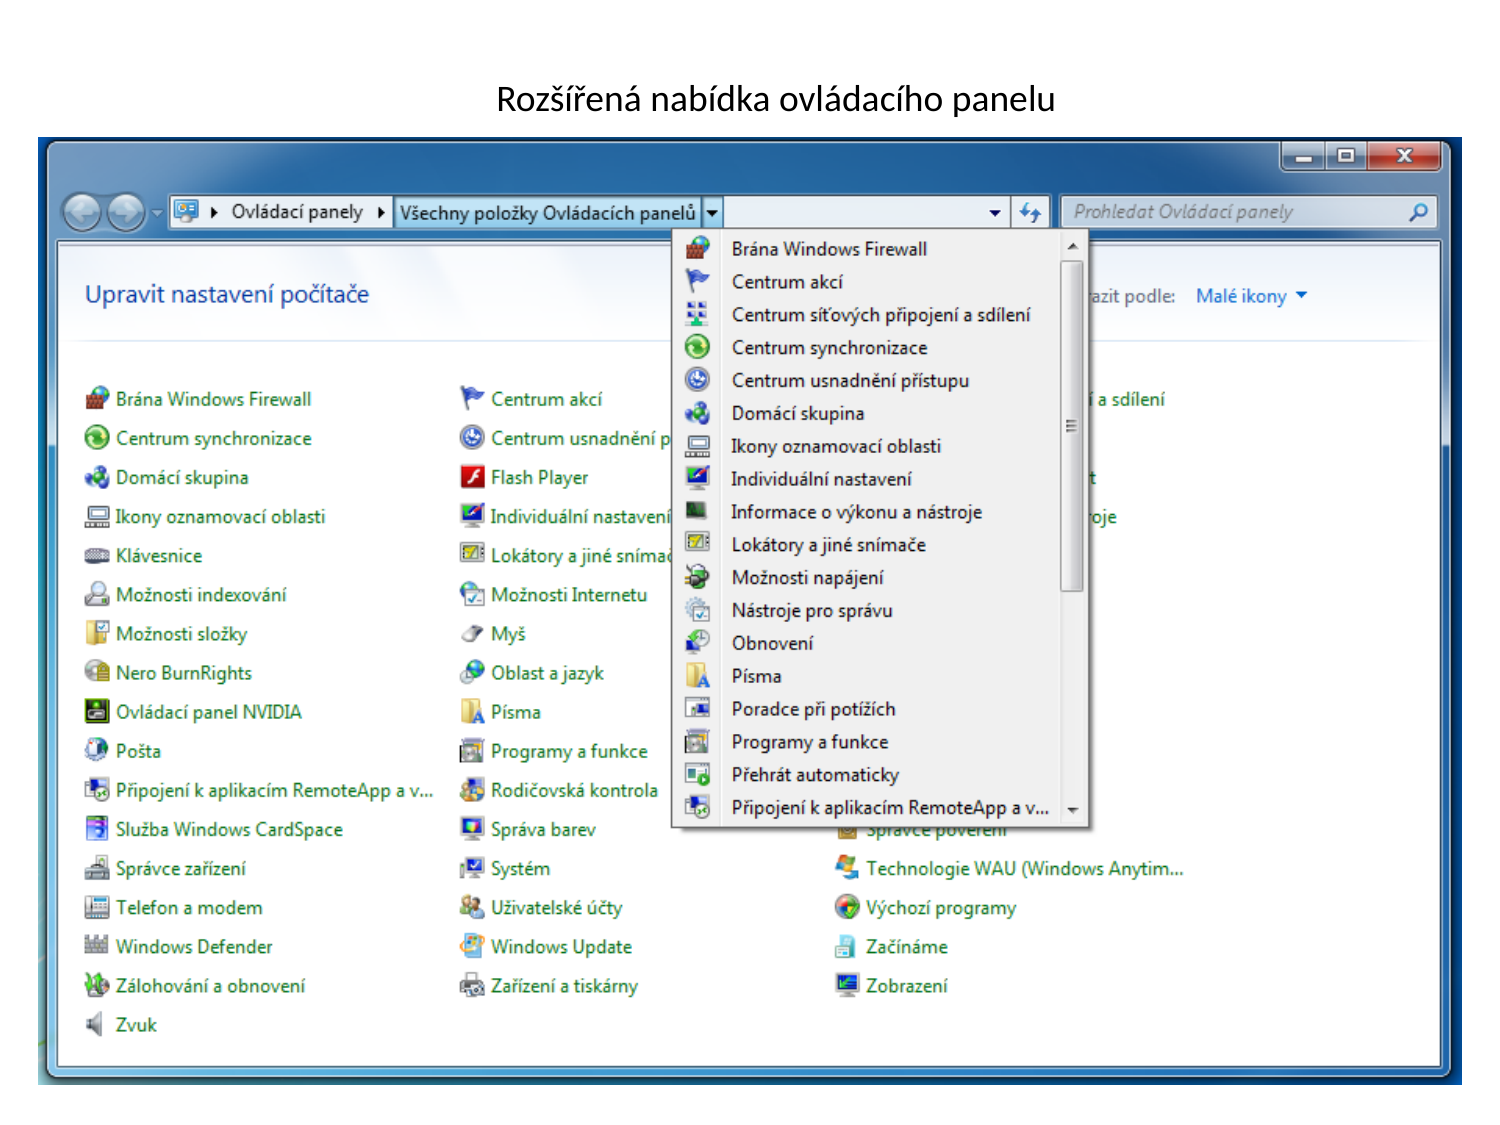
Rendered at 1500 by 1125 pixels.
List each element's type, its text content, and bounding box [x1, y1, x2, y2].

text_box Rozšířená nabídka ovládacího panelu [481, 66, 1072, 127]
picture [37, 136, 1462, 1085]
